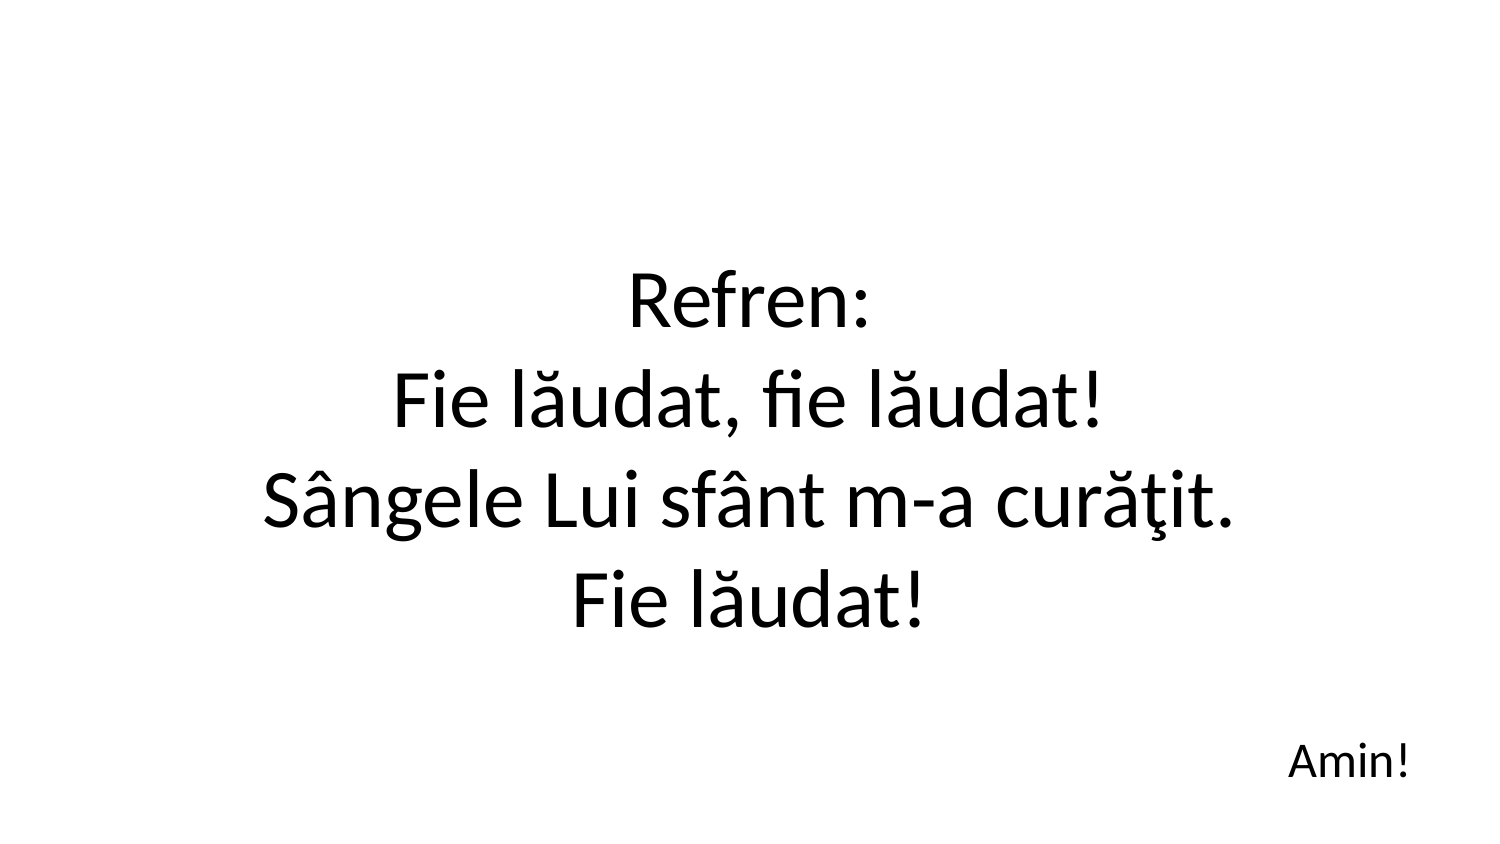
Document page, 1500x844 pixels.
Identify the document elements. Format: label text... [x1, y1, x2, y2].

text_box Refren: Fie lăudat, fie lăudat! Sângele Lui sfânt m-a curăţit. Fie lăudat! [247, 192, 1253, 652]
text_box Amin! [1273, 674, 1427, 795]
